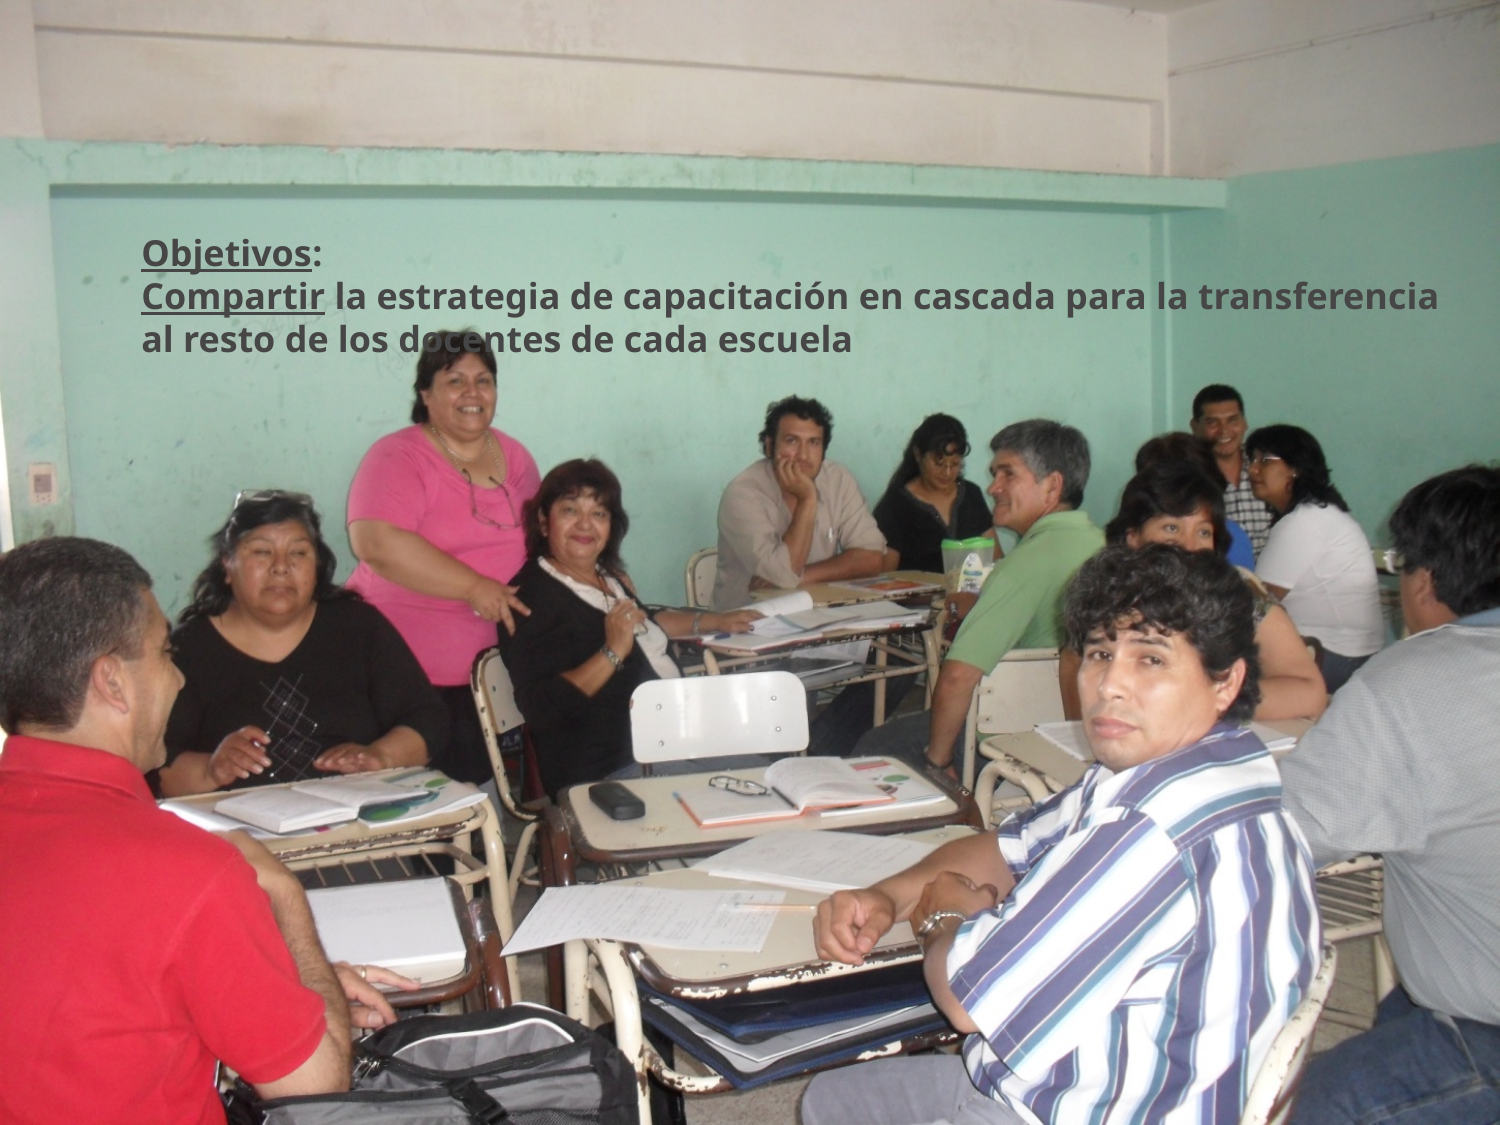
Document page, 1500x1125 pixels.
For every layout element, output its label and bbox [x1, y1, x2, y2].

list [0, 0, 1500, 1125]
